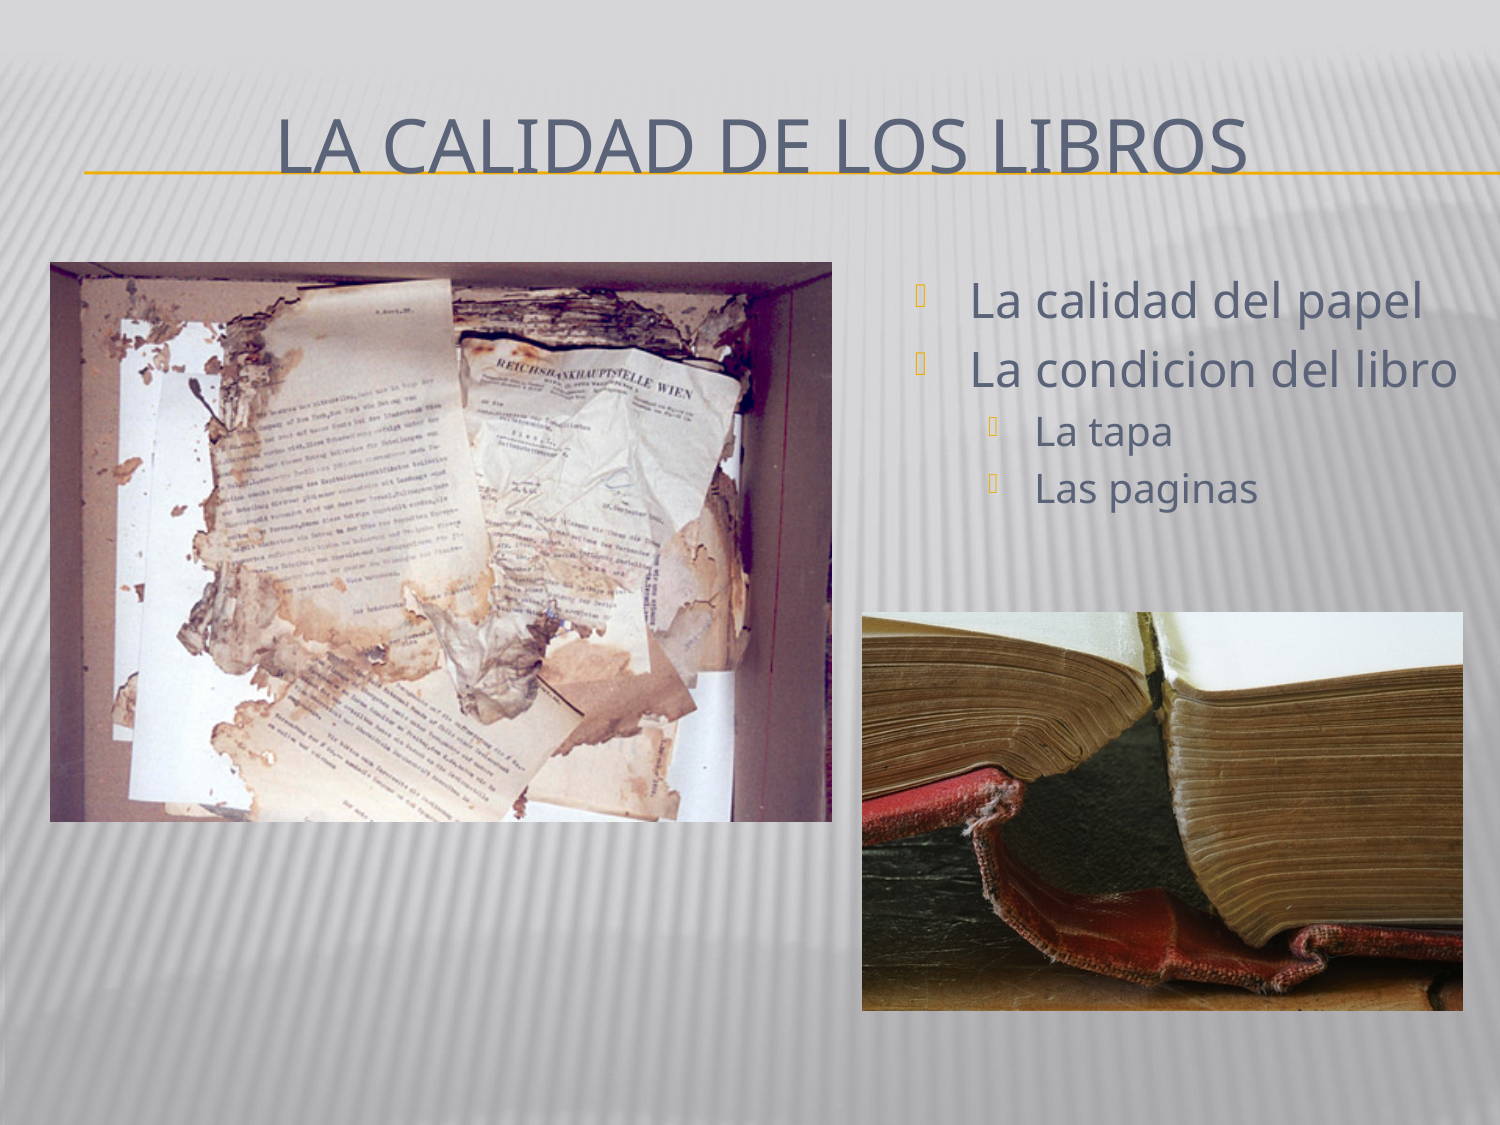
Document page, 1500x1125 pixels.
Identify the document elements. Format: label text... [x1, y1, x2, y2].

picture [862, 612, 1463, 1012]
list La calidad del papel La condicion del libro La tapa Las paginas [900, 262, 1475, 538]
picture [49, 262, 832, 823]
title La Calidad de los libros [50, 75, 1475, 213]
